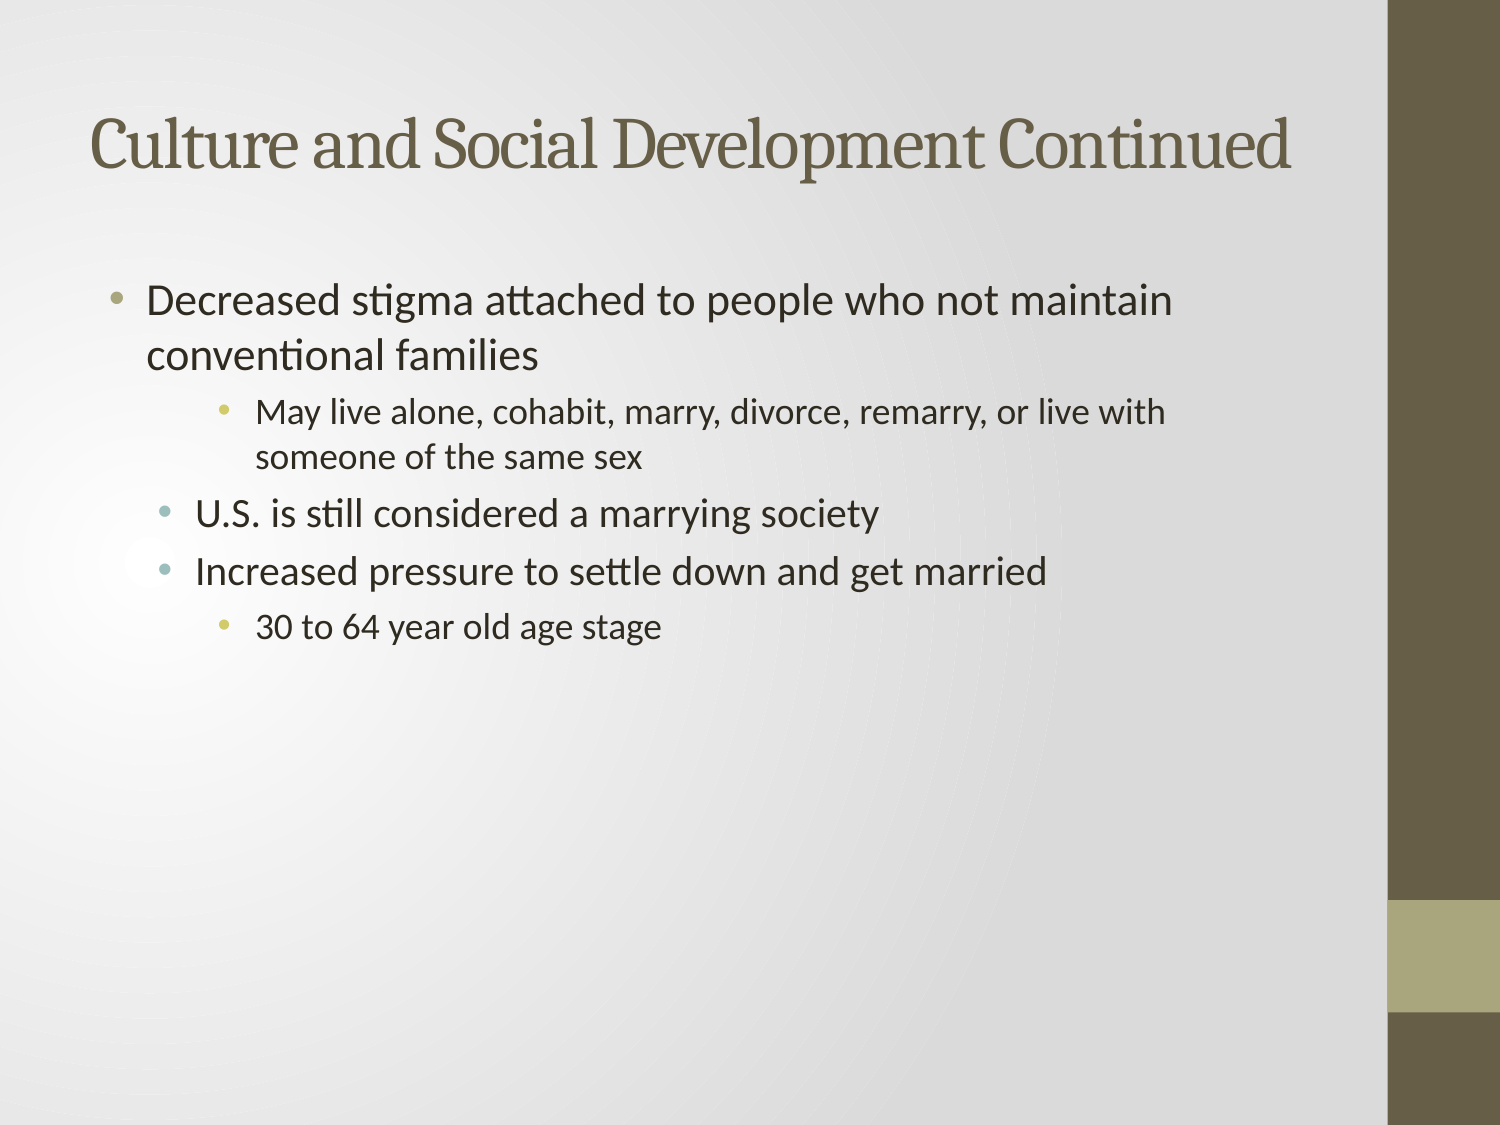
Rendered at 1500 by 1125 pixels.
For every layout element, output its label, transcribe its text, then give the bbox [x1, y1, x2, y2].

title Culture and Social Development Continued [75, 45, 1325, 233]
list Decreased stigma attached to people who not maintain conventional families May live alone, cohabit, marry, divorce, remarry, or live with someone of the same sex U.S. is still considered a marrying society Increased pressure to settle down and get married 30 to 64 year old age stage [75, 262, 1325, 1050]
